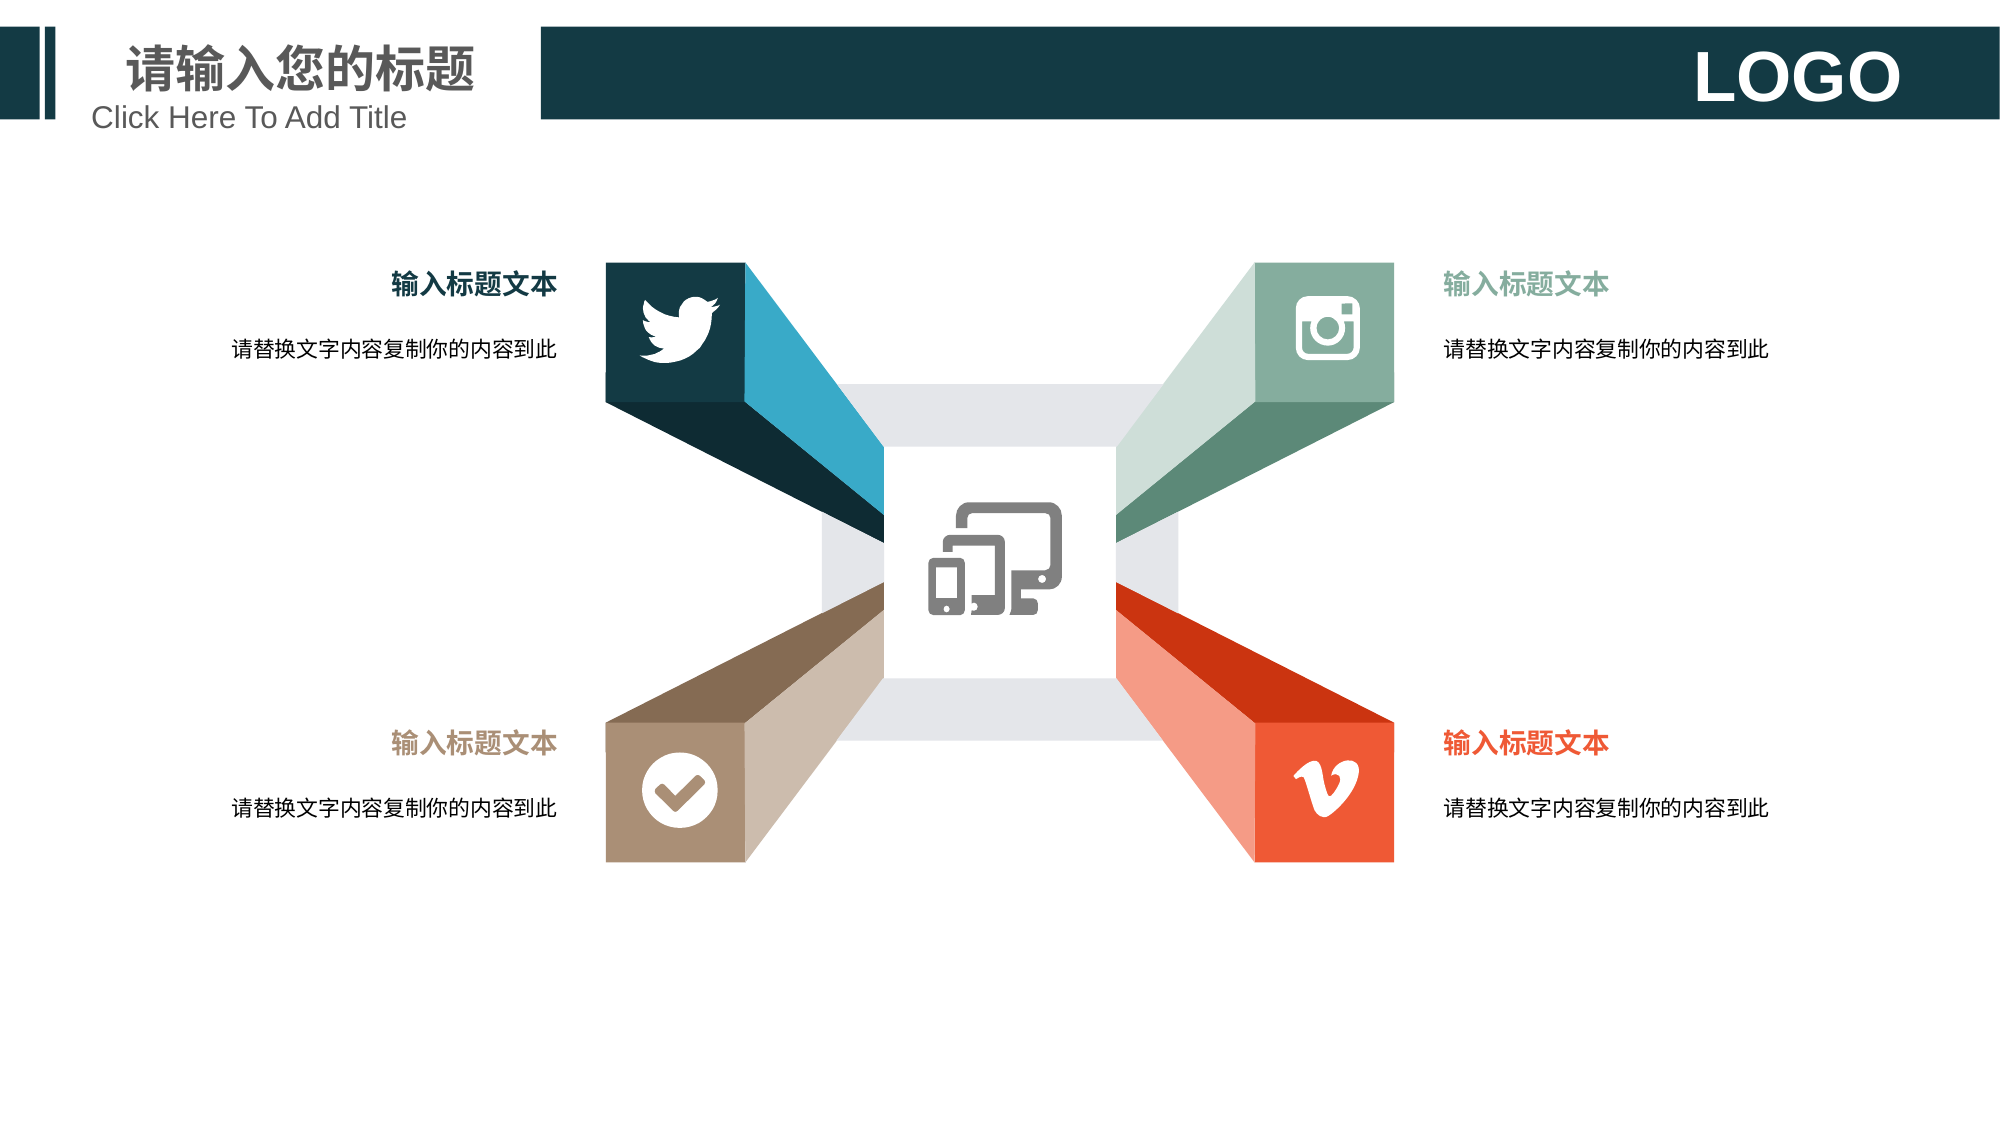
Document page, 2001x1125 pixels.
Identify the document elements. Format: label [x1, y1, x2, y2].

text_box [605, 262, 1395, 863]
text_box [166, 721, 570, 869]
text_box [1431, 721, 1835, 869]
text_box [1431, 261, 1835, 410]
text_box [166, 261, 570, 410]
